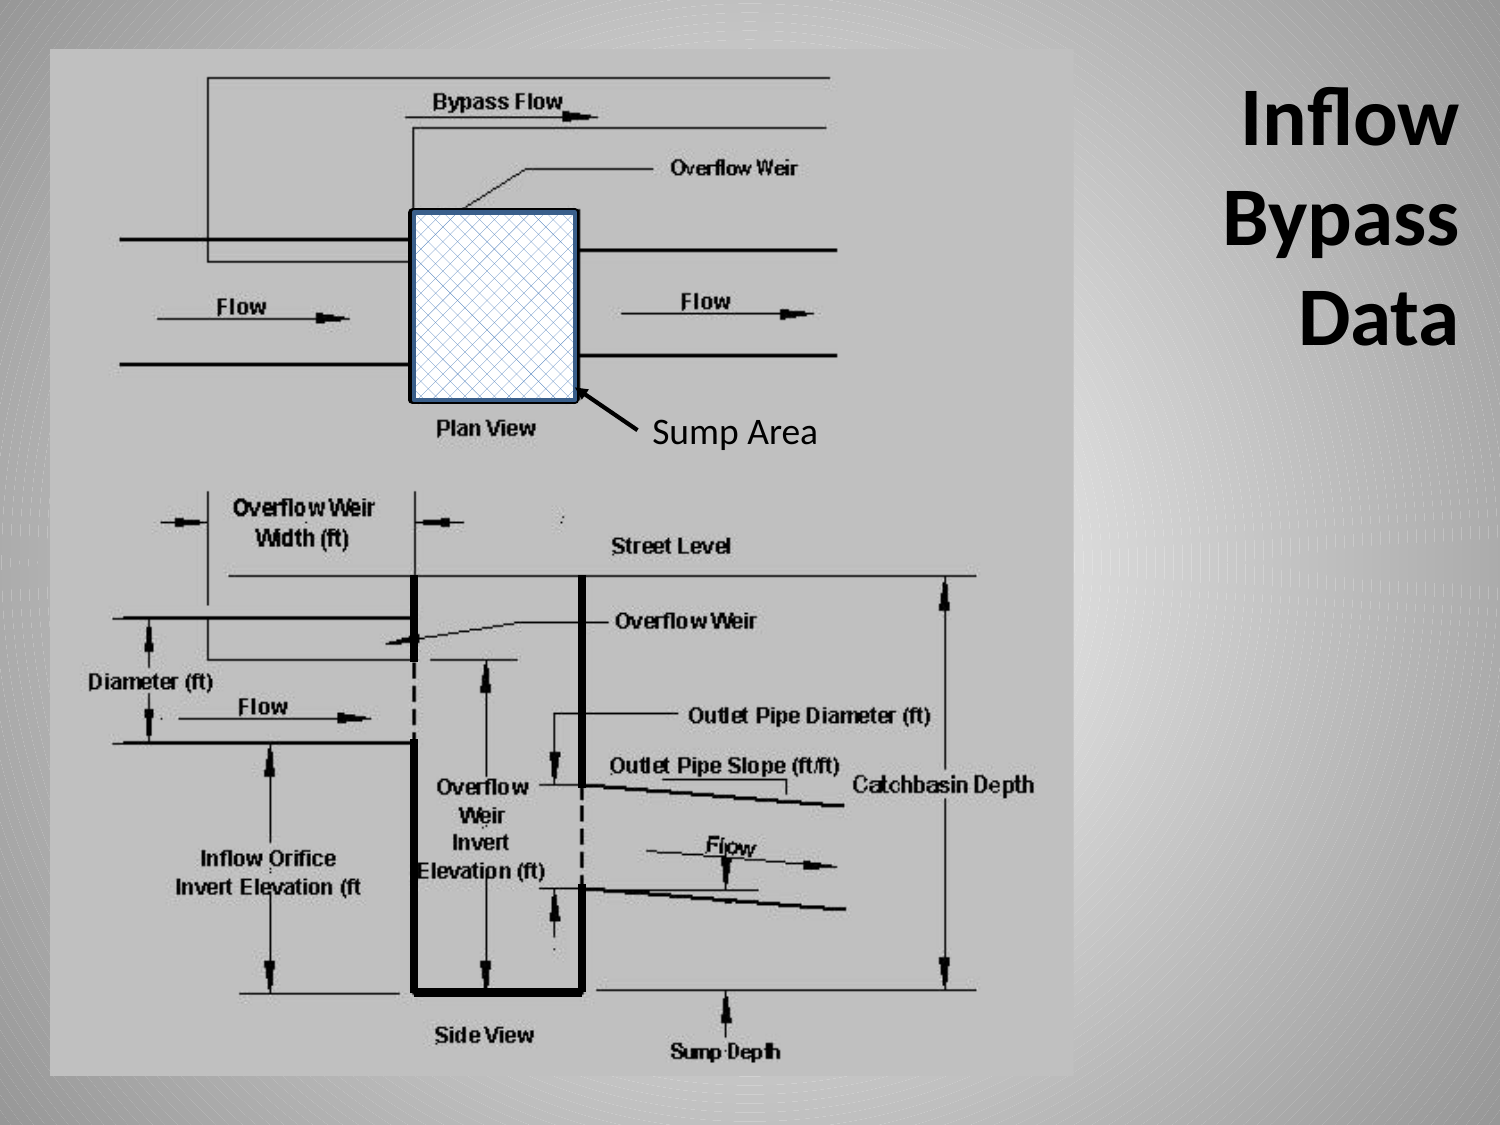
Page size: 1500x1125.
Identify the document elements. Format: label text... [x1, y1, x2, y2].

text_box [574, 387, 638, 431]
picture [49, 48, 1074, 1076]
title Inflow Bypass Data [1076, 50, 1475, 375]
